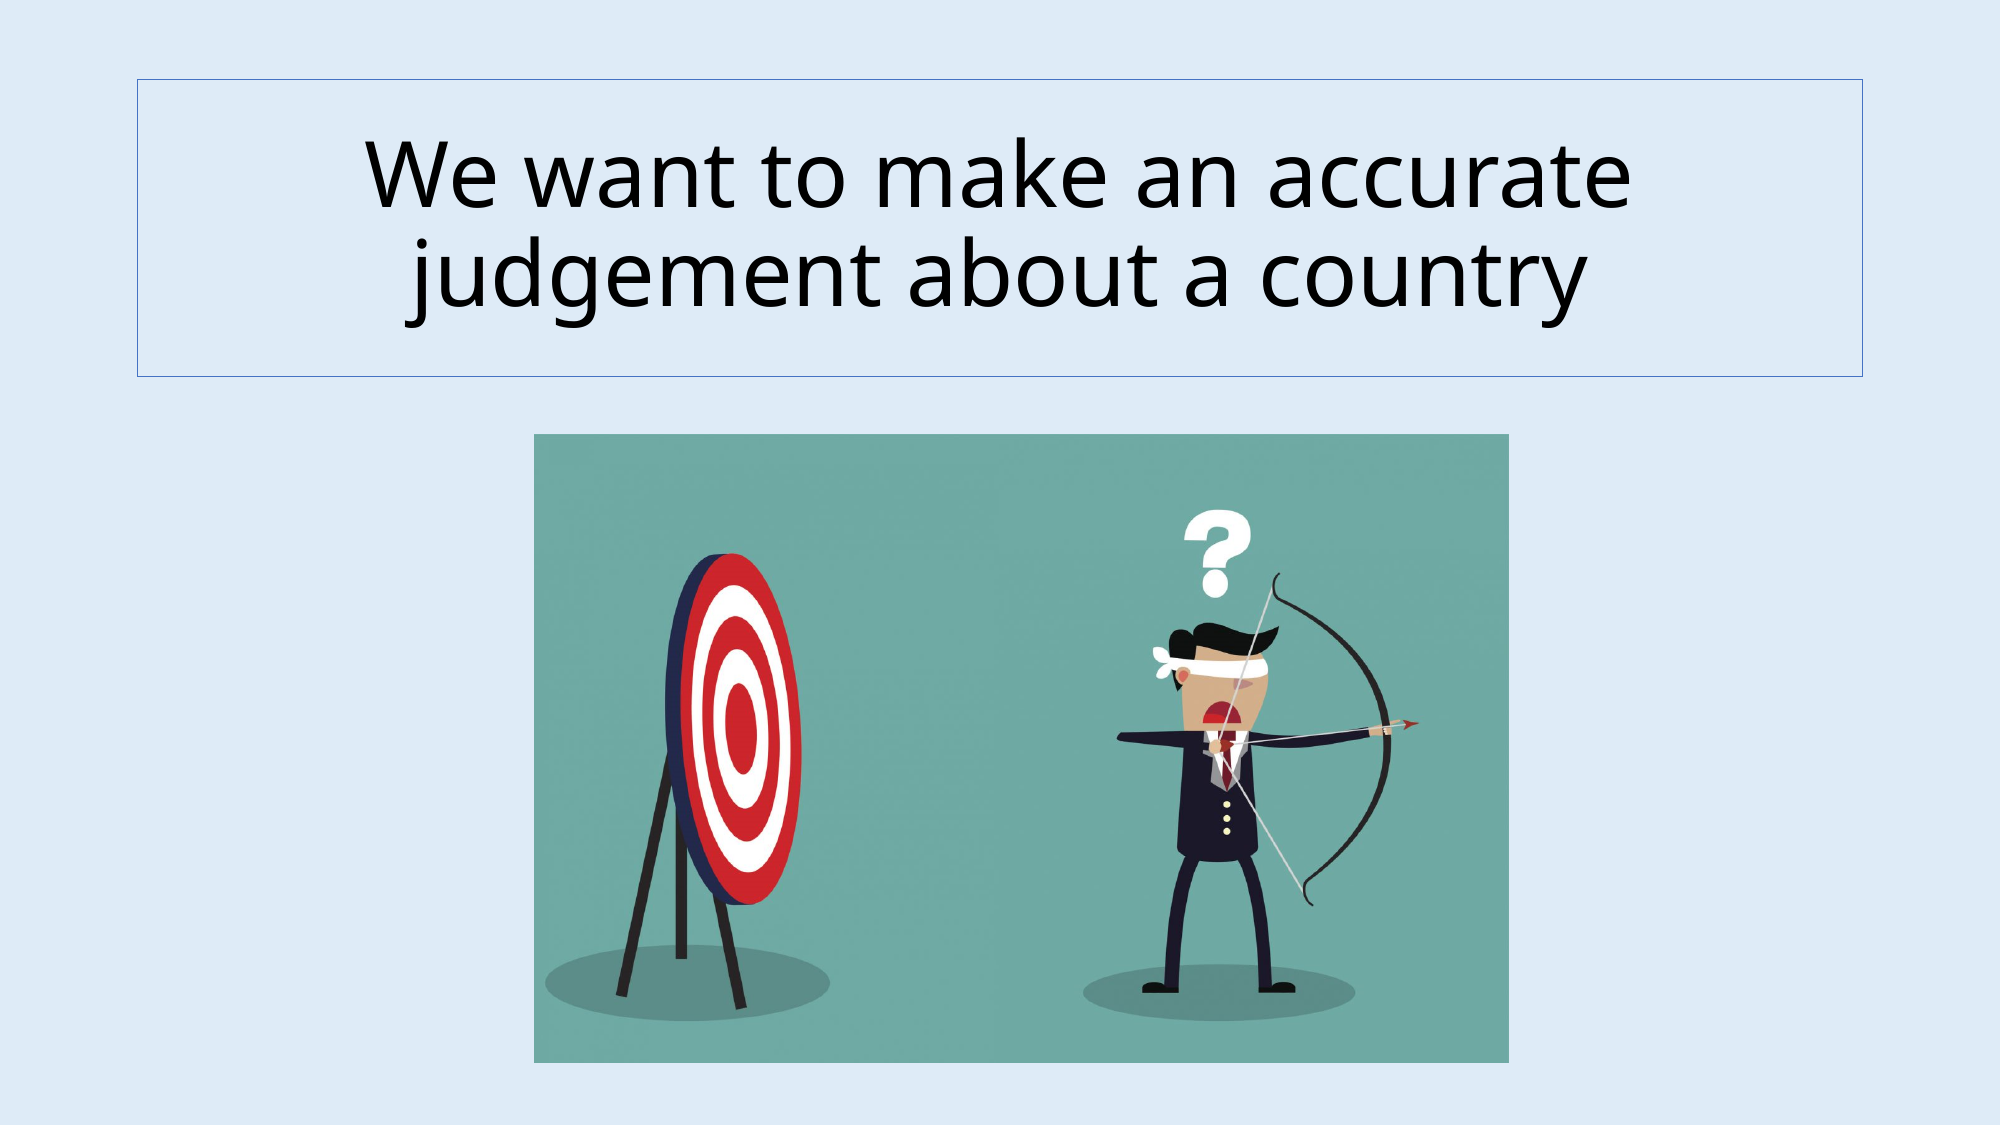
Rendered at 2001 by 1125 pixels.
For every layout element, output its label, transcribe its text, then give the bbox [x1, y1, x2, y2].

title We want to make an accurate judgement about a country [137, 79, 1863, 377]
picture [534, 434, 1509, 1064]
